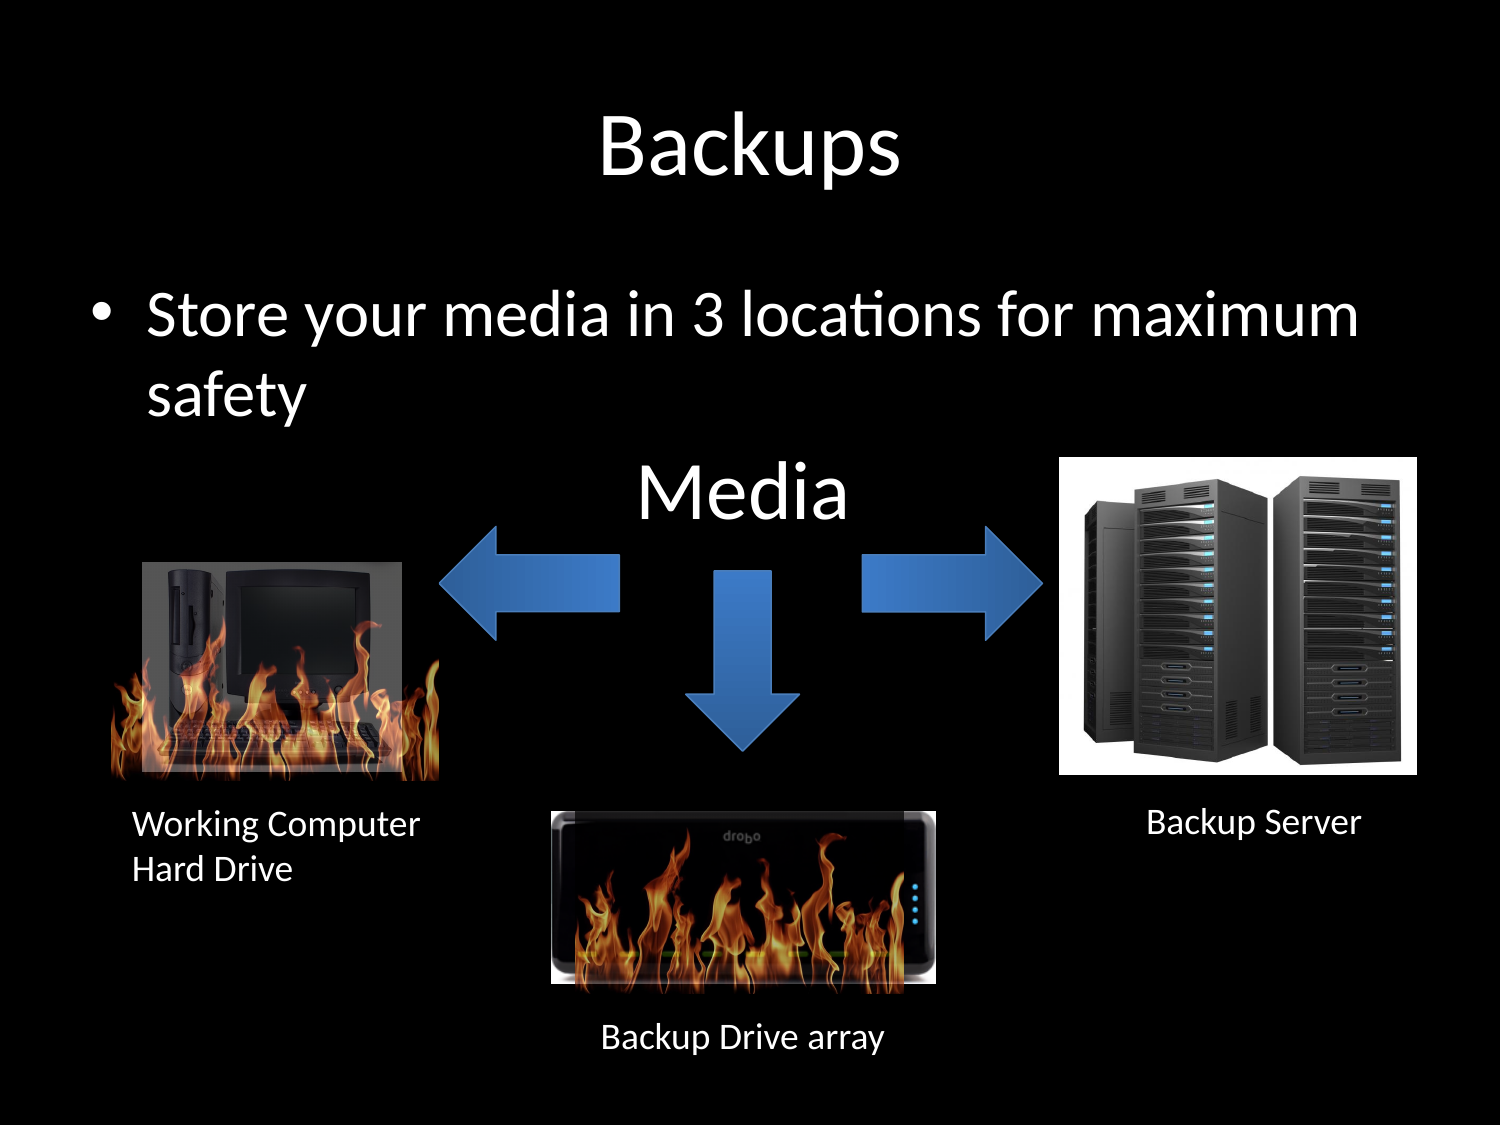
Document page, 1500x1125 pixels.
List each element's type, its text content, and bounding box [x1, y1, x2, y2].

list Store your media in 3 locations for maximum safety [75, 262, 1425, 1005]
text_box Backup Server [1131, 789, 1378, 850]
picture [551, 774, 937, 994]
title Backups [75, 45, 1425, 233]
text_box Backup Drive array [585, 1004, 901, 1065]
picture [1059, 457, 1417, 775]
text_box [685, 570, 801, 752]
picture [110, 561, 440, 781]
text_box [861, 525, 1044, 641]
text_box [443, 525, 621, 641]
text_box Working Computer Hard Drive [117, 791, 437, 897]
text_box Media [620, 429, 866, 544]
